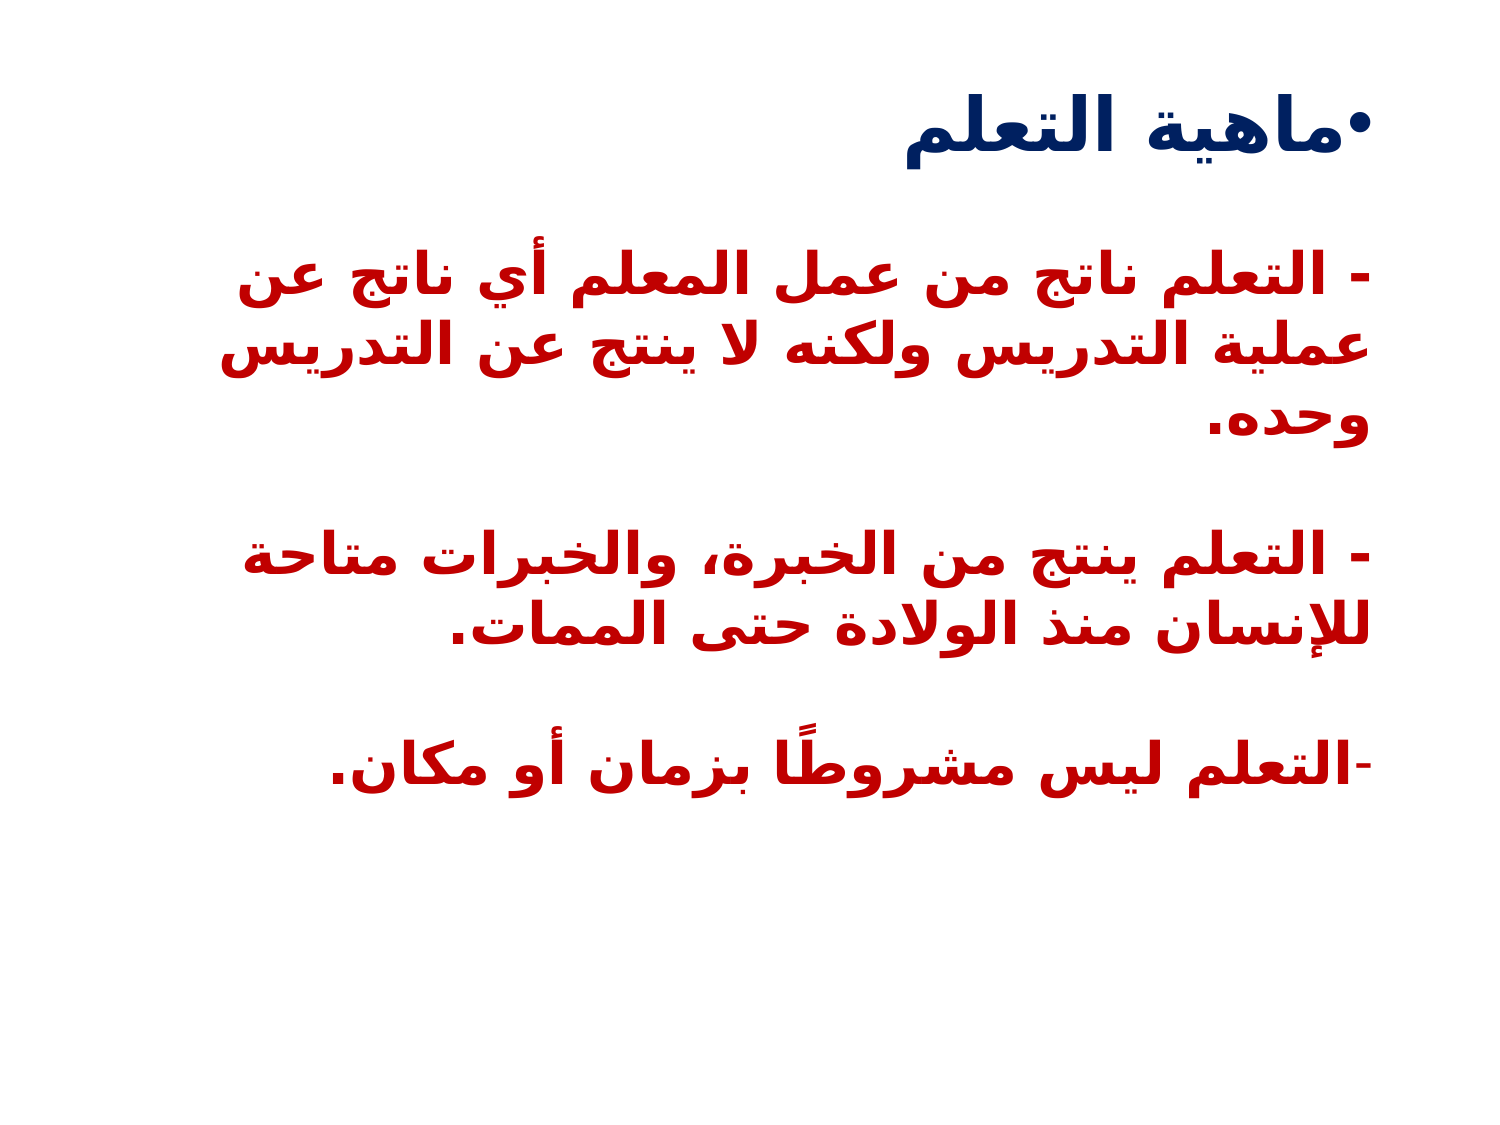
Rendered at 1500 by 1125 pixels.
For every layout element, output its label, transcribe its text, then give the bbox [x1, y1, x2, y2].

text_box ماهية التعلم - التعلم ناتج من عمل المعلم أي ناتج عن عملية التدريس ولكنه لا ينتج عن التدريس وحده. - التعلم ينتج من الخبرة، والخبرات متاحة للإنسان منذ الولادة حتى الممات. التعلم ليس مشروطًا بزمان أو مكان. [41, 68, 1388, 919]
